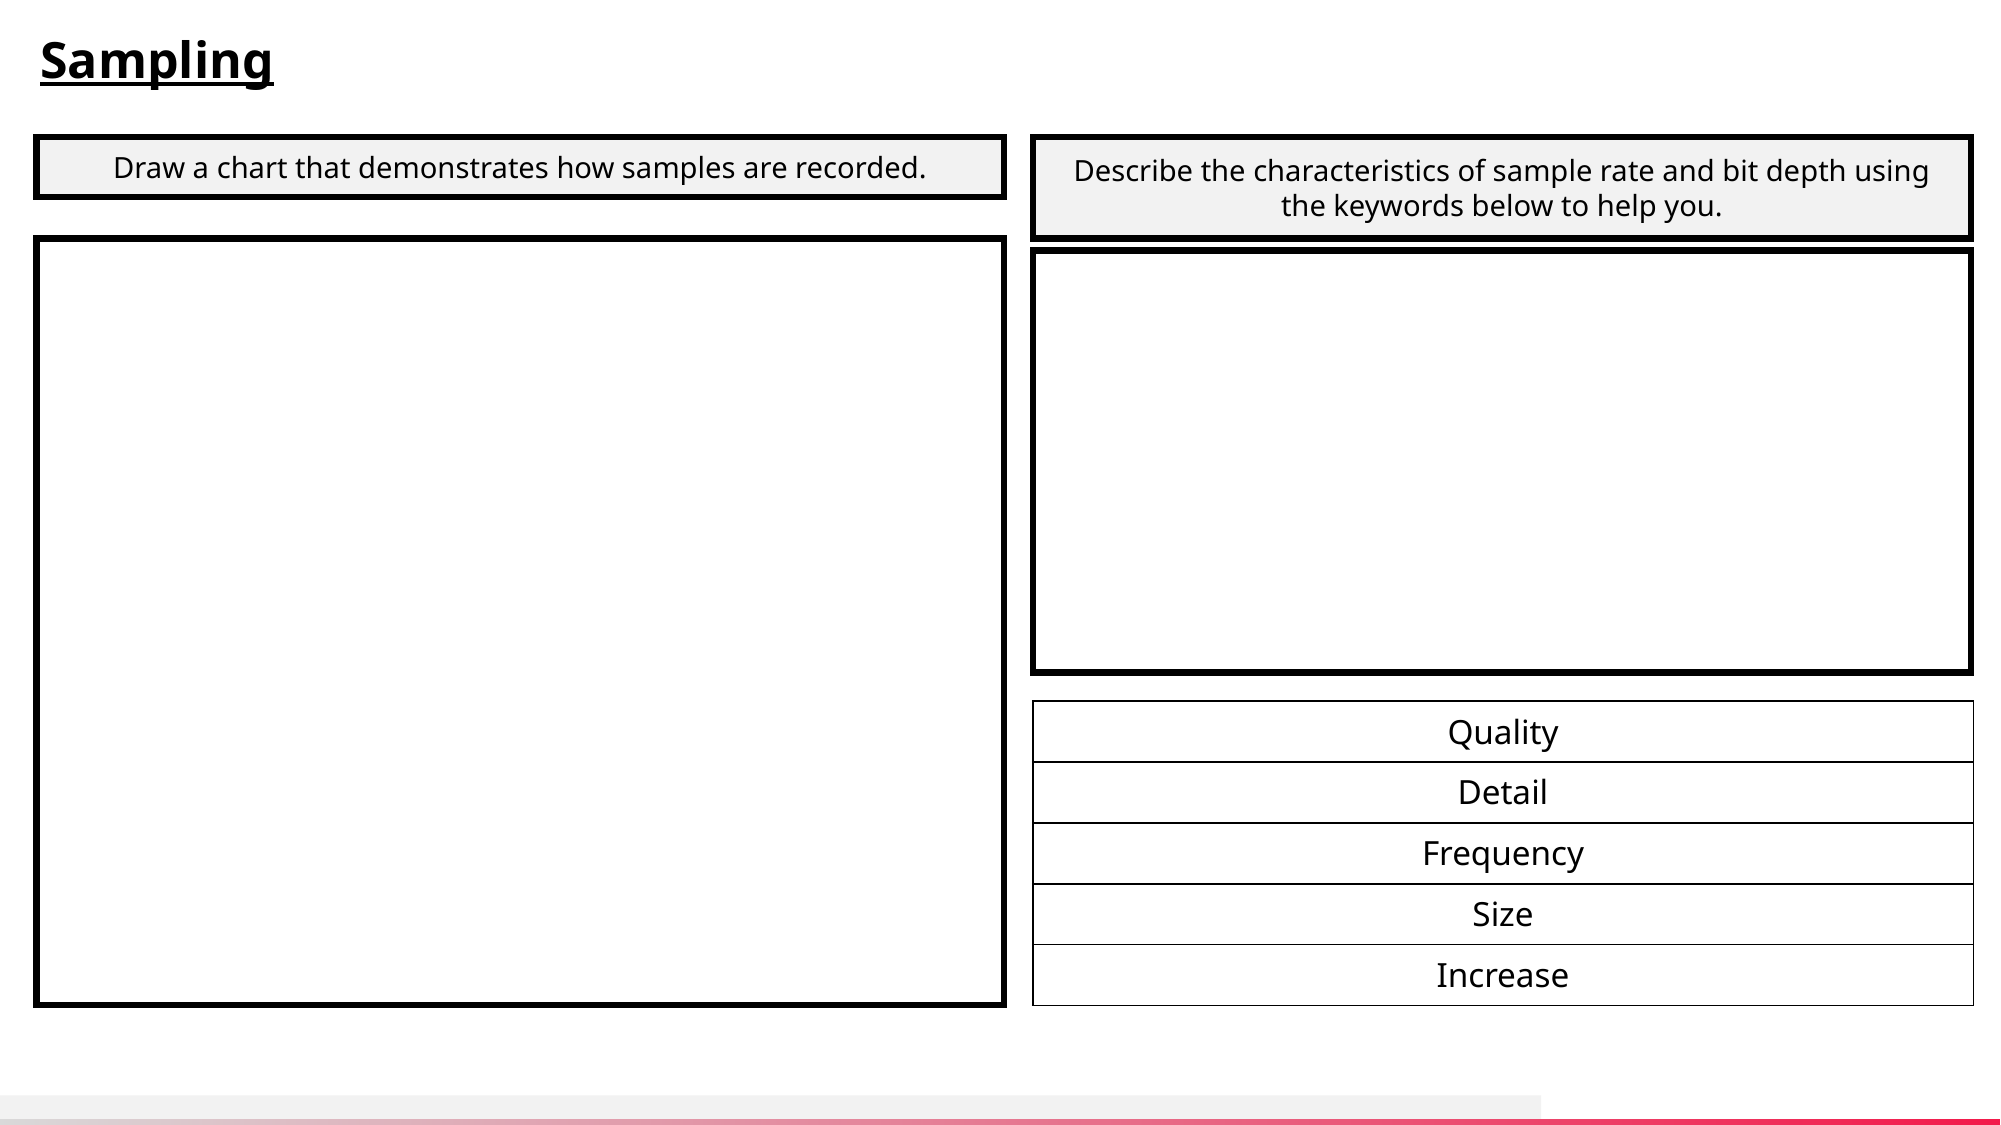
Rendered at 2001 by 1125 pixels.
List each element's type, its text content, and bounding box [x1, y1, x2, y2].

table_cell Frequency [1034, 824, 1973, 883]
table_cell Increase [1034, 945, 1973, 1005]
table_header Quality [1034, 702, 1973, 761]
text_box [1032, 249, 1972, 674]
text_box Draw a chart that demonstrates how samples are recorded. [36, 136, 1005, 198]
table_cell Size [1034, 885, 1973, 944]
text_box Describe the characteristics of sample rate and bit depth using the keywords below to help you. [1032, 136, 1972, 239]
table_cell Detail [1034, 763, 1973, 822]
text_box Sampling [25, 21, 1095, 96]
text_box [36, 237, 1005, 1006]
